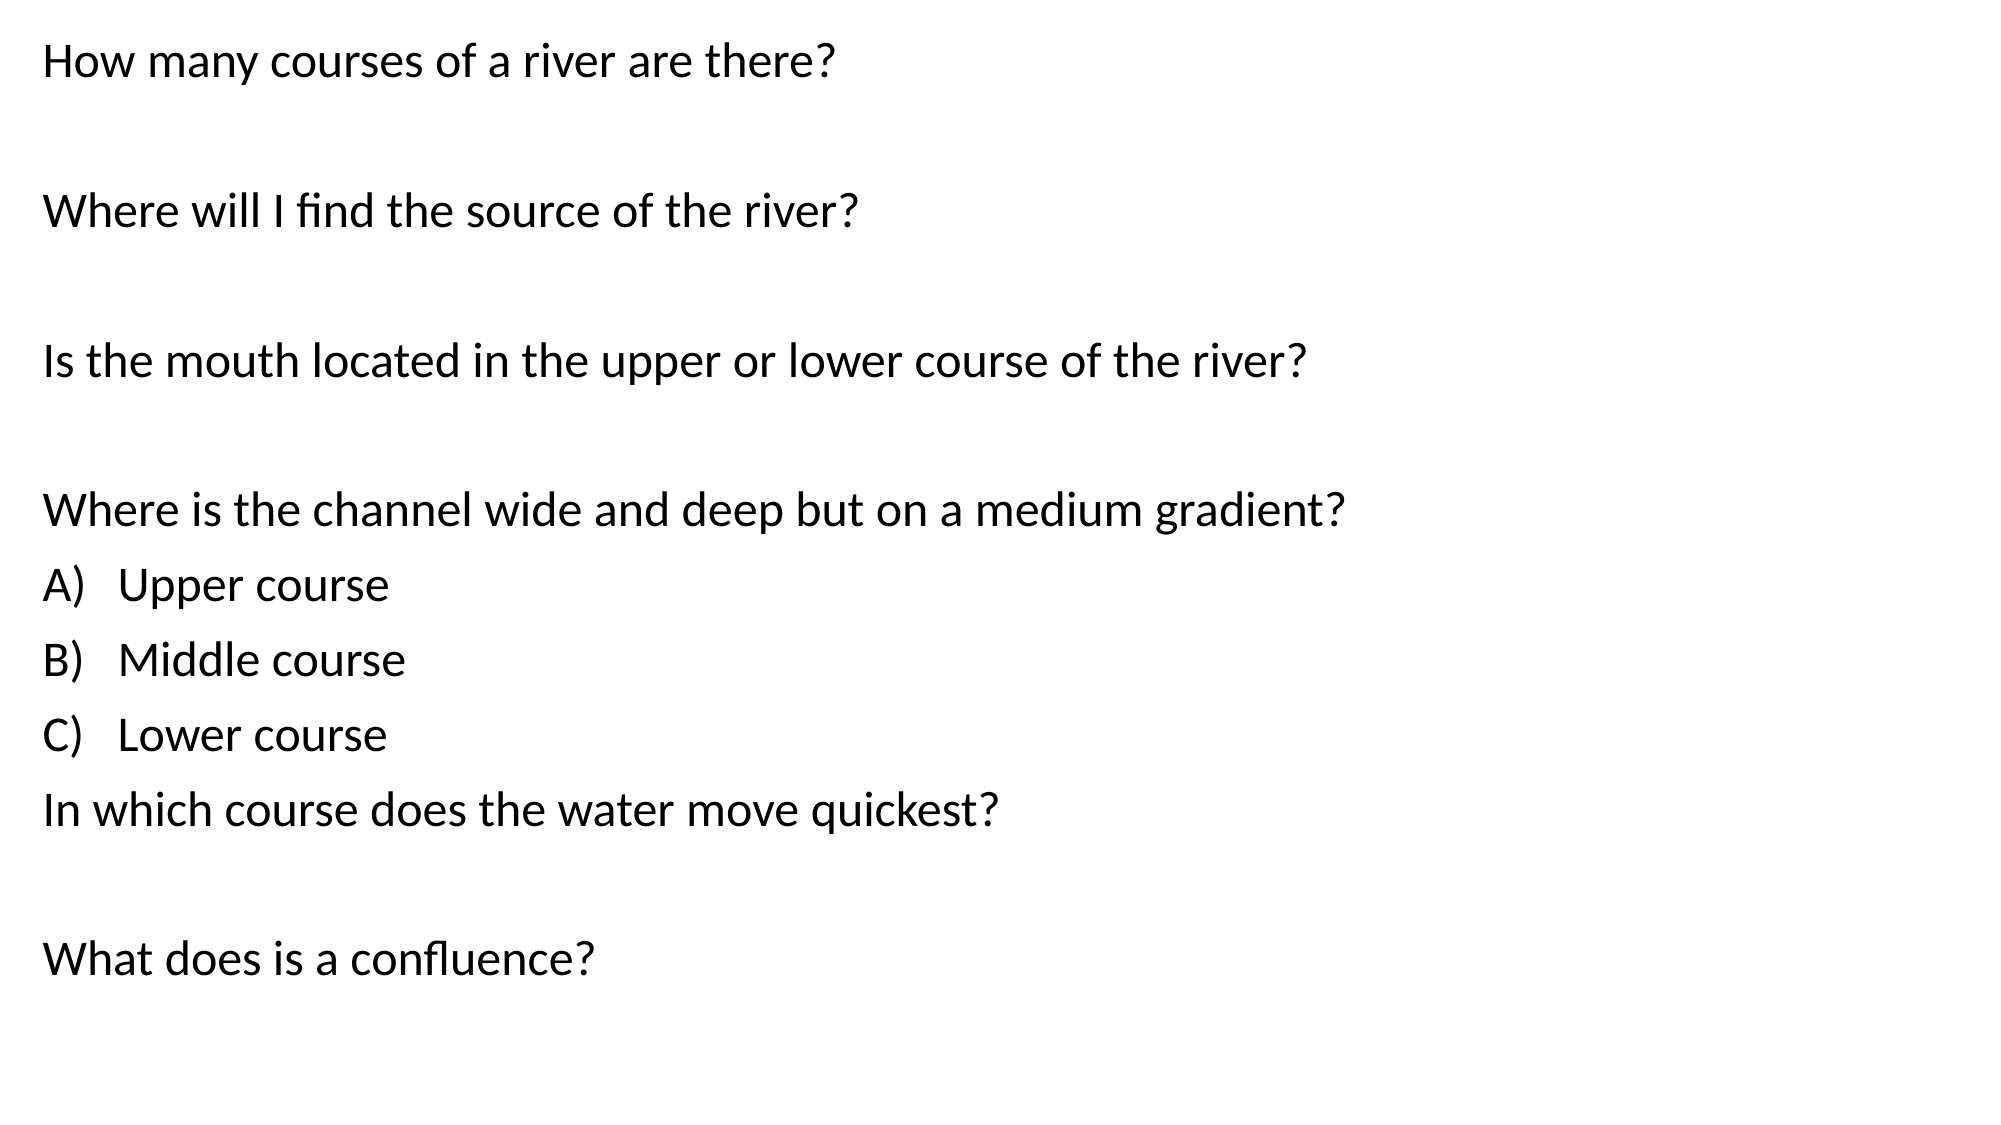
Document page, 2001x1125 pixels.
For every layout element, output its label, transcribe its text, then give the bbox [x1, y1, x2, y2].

list How many courses of a river are there? Where will I find the source of the river? Is the mouth located in the upper or lower course of the river? Where is the channel wide and deep but on a medium gradient? Upper course Middle course Lower course In which course does the water move quickest? What does is a confluence? [27, 27, 1942, 1092]
